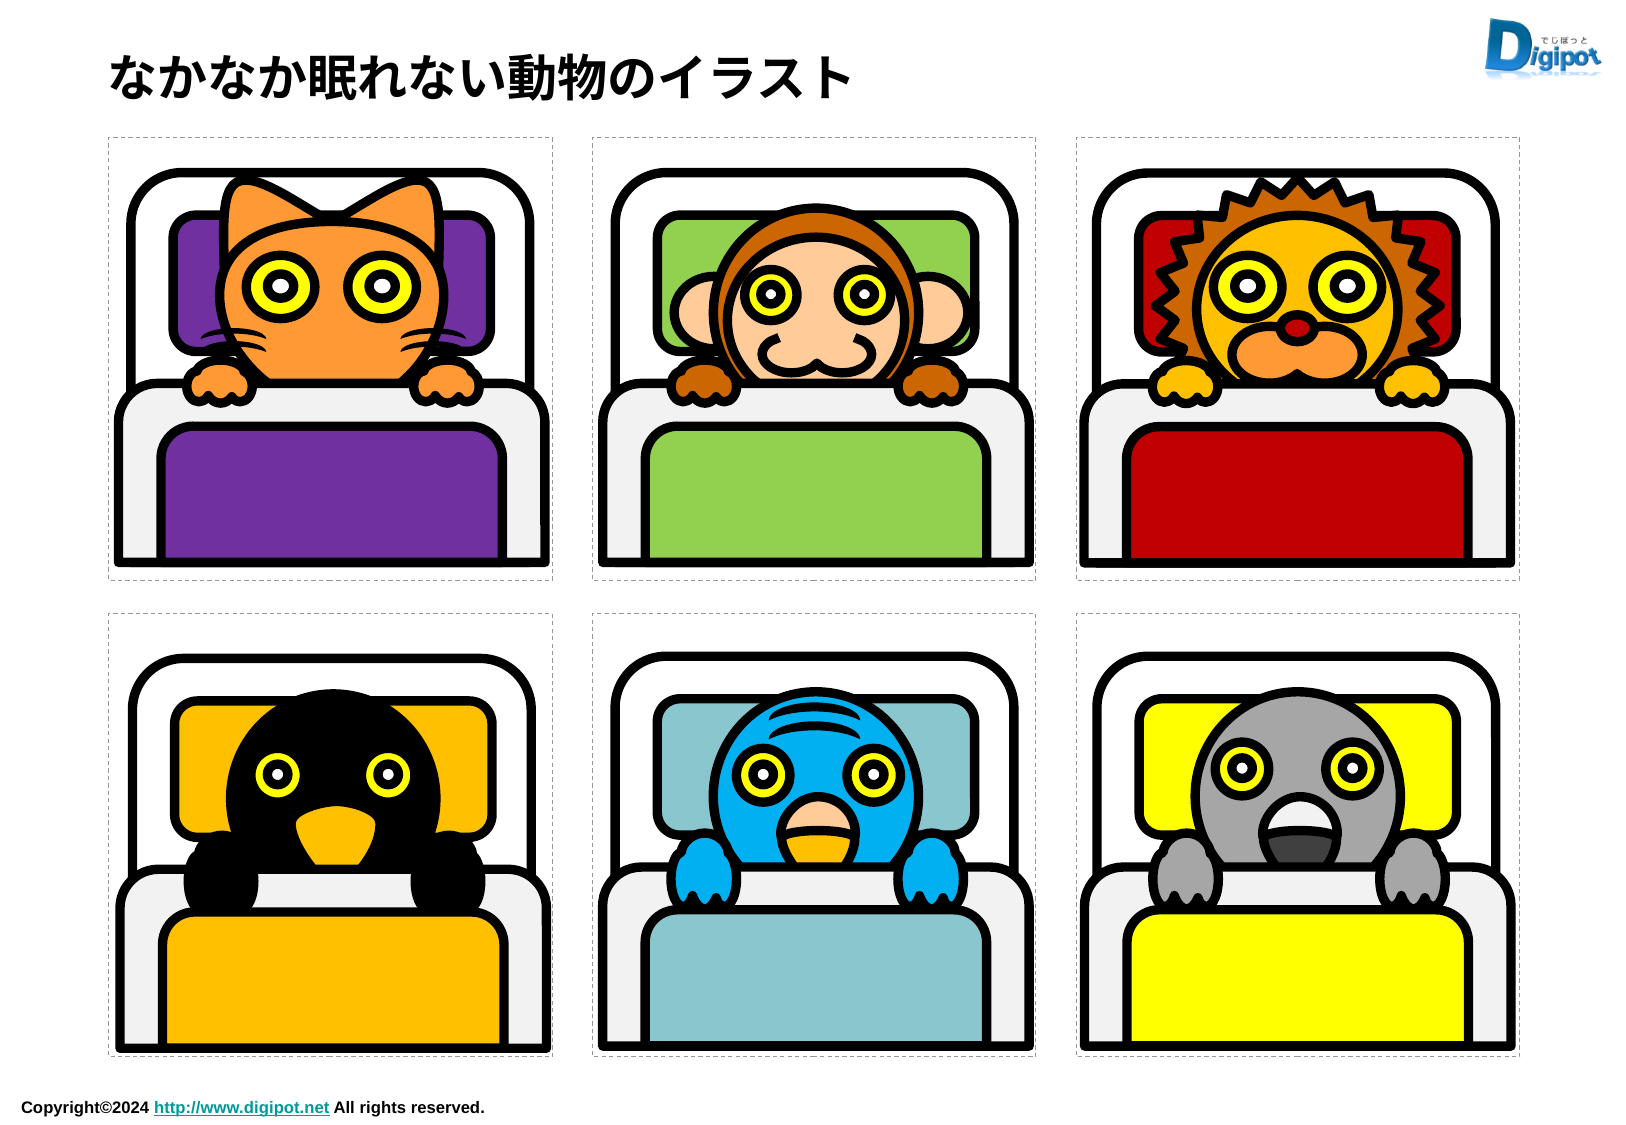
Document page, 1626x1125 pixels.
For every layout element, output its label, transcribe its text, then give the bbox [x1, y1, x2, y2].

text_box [1083, 172, 1511, 564]
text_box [119, 658, 547, 1049]
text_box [118, 172, 546, 563]
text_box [602, 172, 1030, 563]
picture [1485, 18, 1602, 82]
text_box なかなか眠れない動物のイラスト [92, 38, 872, 114]
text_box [1084, 655, 1512, 1047]
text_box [602, 655, 1030, 1047]
